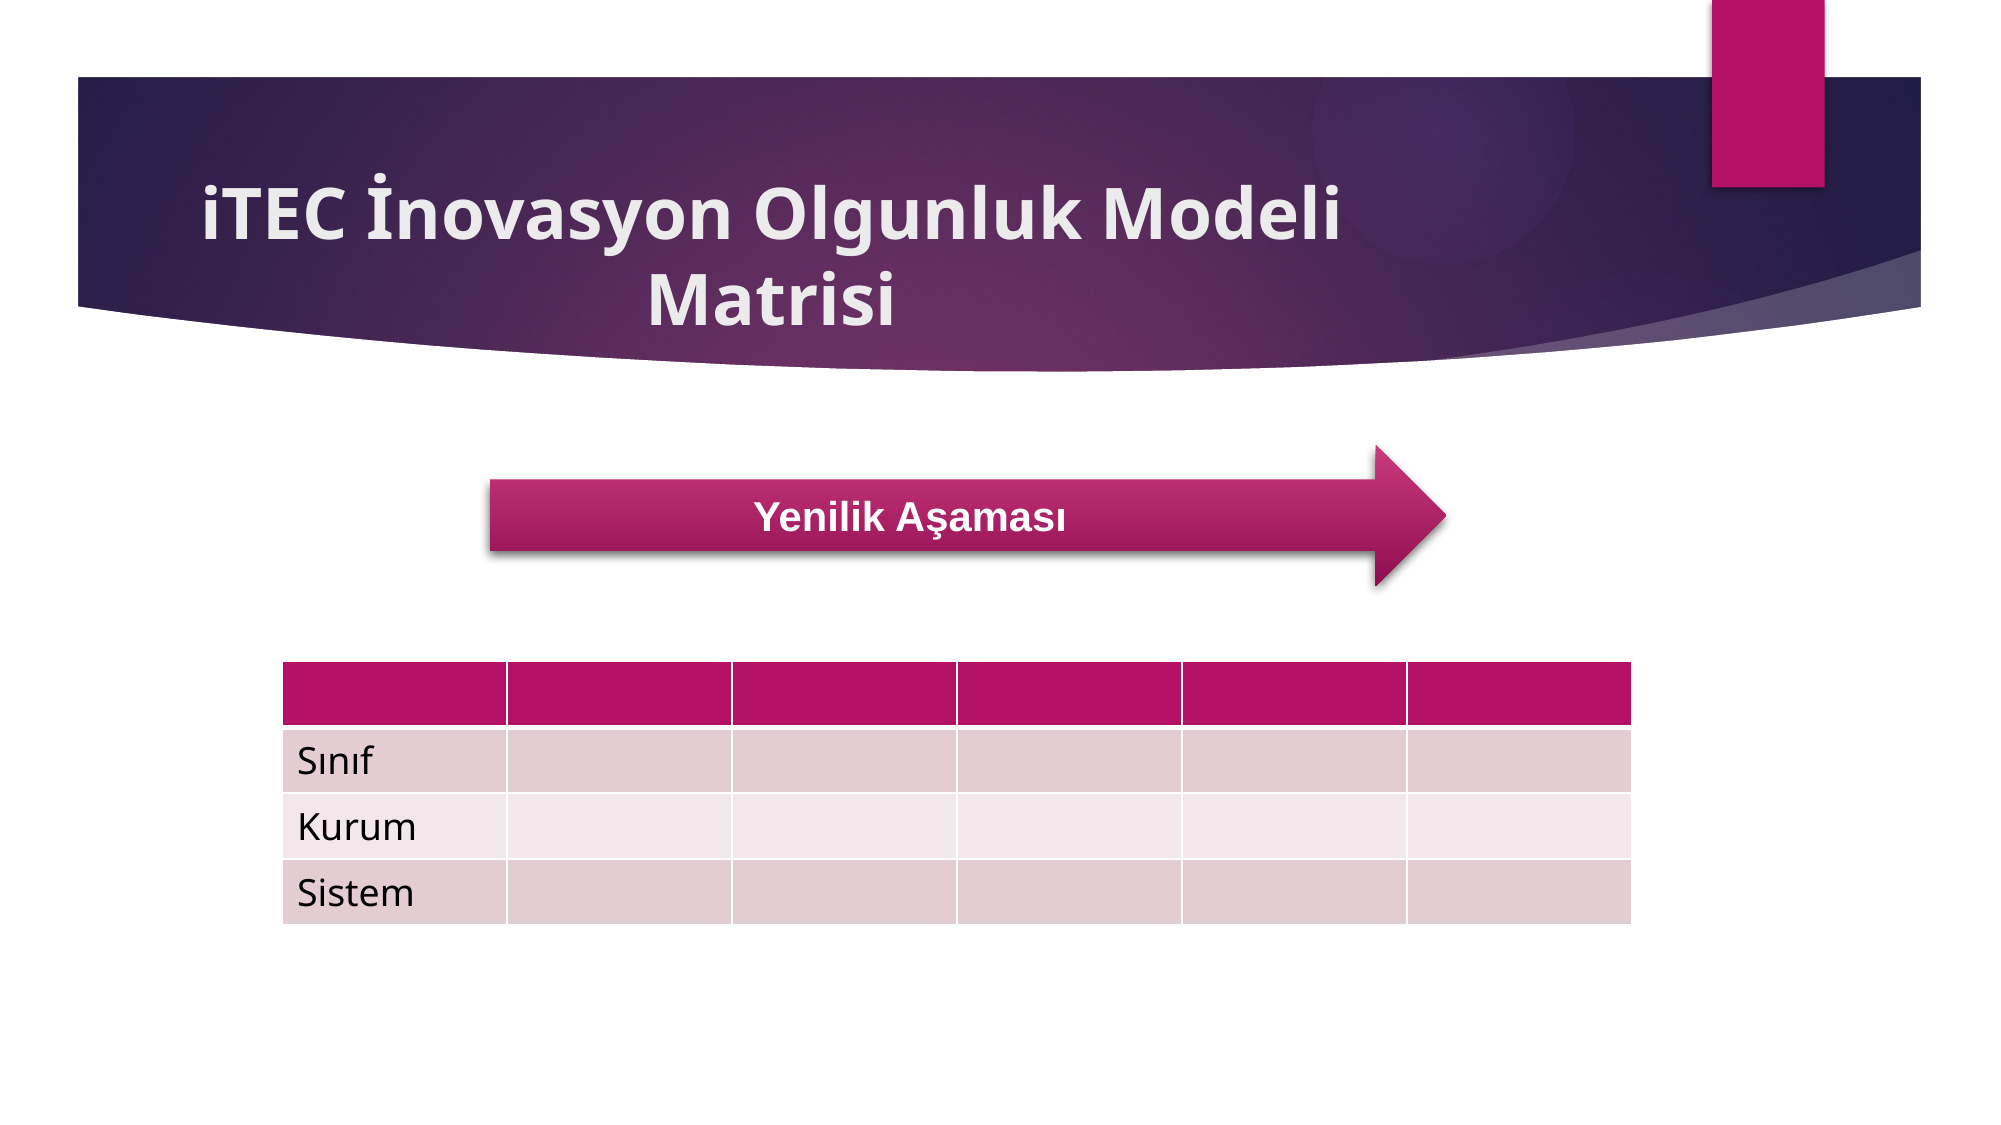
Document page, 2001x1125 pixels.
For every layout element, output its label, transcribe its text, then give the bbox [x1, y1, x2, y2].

table_cell [1183, 794, 1406, 858]
table_header [508, 662, 731, 725]
table_cell [958, 860, 1181, 924]
table_cell [733, 794, 956, 858]
table_header [283, 662, 506, 725]
table_cell [508, 860, 731, 924]
table_cell [733, 730, 956, 792]
table_header [958, 662, 1181, 725]
table_cell [1183, 730, 1406, 792]
table_header [1408, 662, 1631, 725]
text_box [489, 548, 1414, 587]
text_box Yenilik Aşaması [272, 482, 1548, 548]
table_cell [508, 730, 731, 792]
table_cell Kurum [283, 794, 506, 858]
table_cell [1183, 860, 1406, 924]
table_cell [958, 794, 1181, 858]
table_cell [733, 860, 956, 924]
table_header [733, 662, 956, 725]
table_cell [1408, 730, 1631, 792]
title iTEC İnovasyon Olgunluk Modeli Matrisi [96, 160, 1447, 349]
table_cell [1408, 794, 1631, 858]
table_cell Sınıf [283, 730, 506, 792]
table_header [1183, 662, 1406, 725]
text_box [489, 444, 1414, 482]
table_cell [508, 794, 731, 858]
table_cell [958, 730, 1181, 792]
table_cell Sistem [283, 860, 506, 924]
table_cell [1408, 860, 1631, 924]
